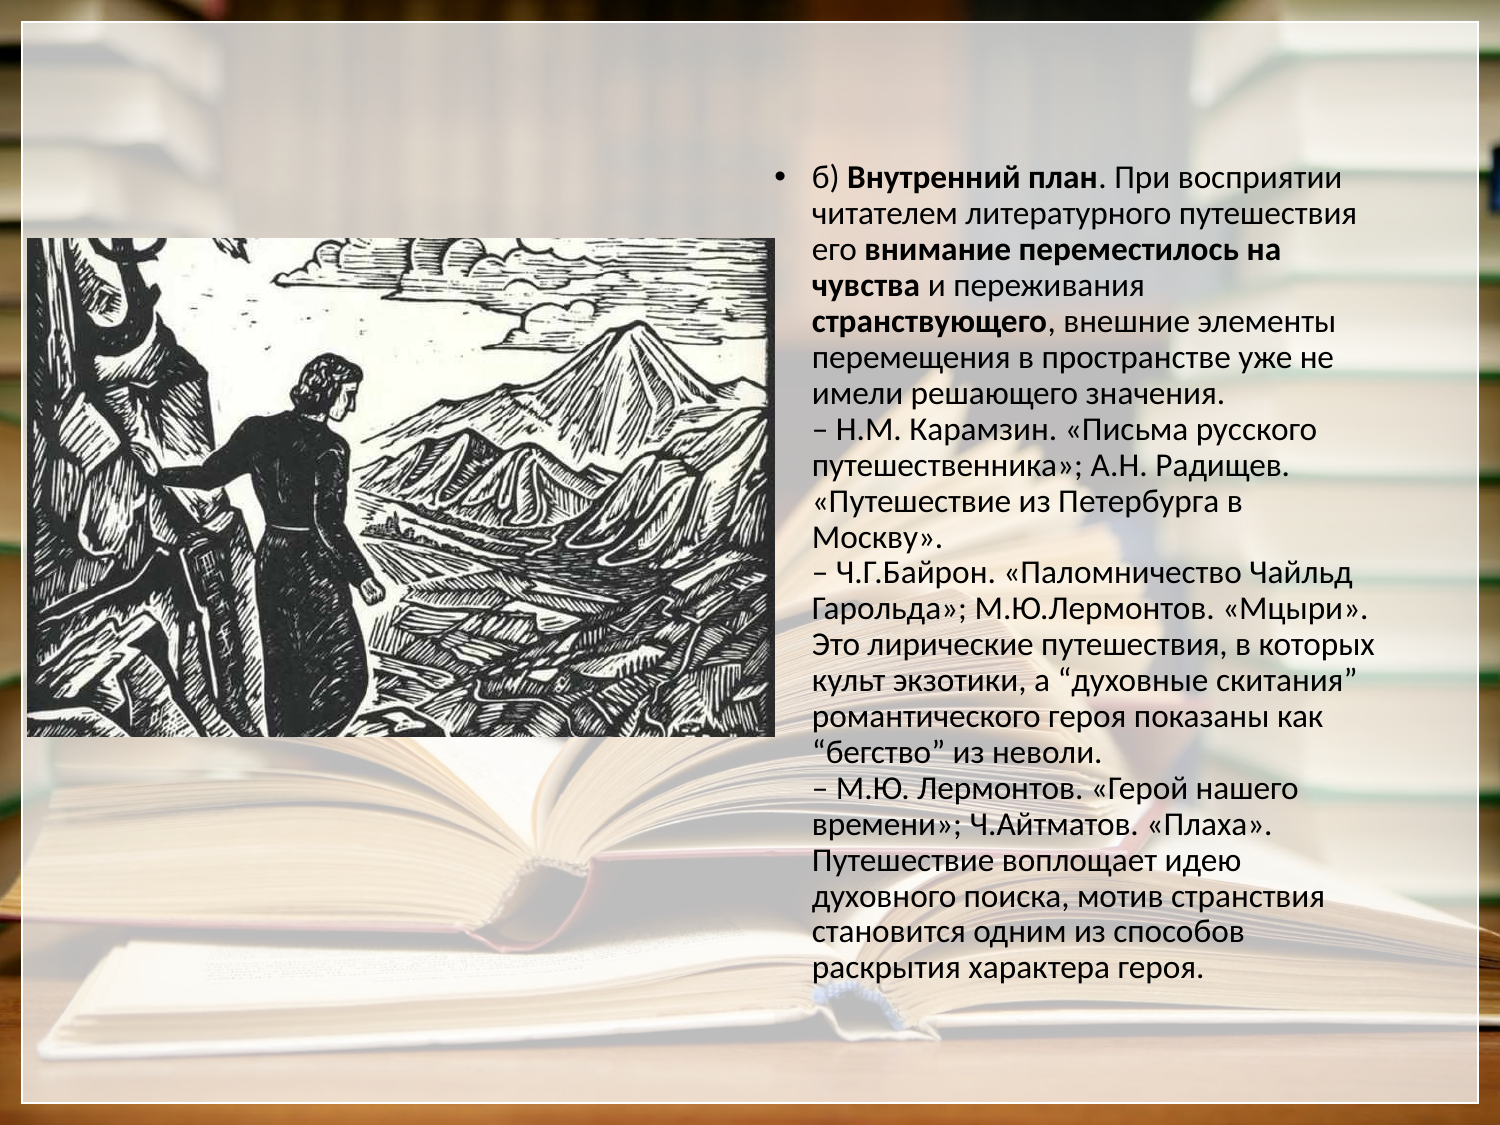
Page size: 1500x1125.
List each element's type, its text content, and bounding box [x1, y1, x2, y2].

list б) Внутренний план. При восприятии читателем литературного путешествия его внимание переместилось на чувства и переживания странствующего, внешние элементы перемещения в пространстве уже не имели решающего значения. – Н.М. Карамзин. «Письма русского путешественника»; А.Н. Радищев. «Путешествие из Петербурга в Москву». – Ч.Г.Байрон. «Паломничество Чайльд Гарольда»; М.Ю.Лермонтов. «Мцыри». Это лирические путешествия, в которых культ экзотики, а “духовные скитания” романтического героя показаны как “бегство” из неволи. – М.Ю. Лермонтов. «Герой нашего времени»; Ч.Айтматов. «Плаха». Путешествие воплощает идею духовного поиска, мотив странствия становится одним из способов раскрытия характера героя. [759, 152, 1397, 1014]
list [27, 238, 775, 737]
picture [0, 0, 1500, 1125]
